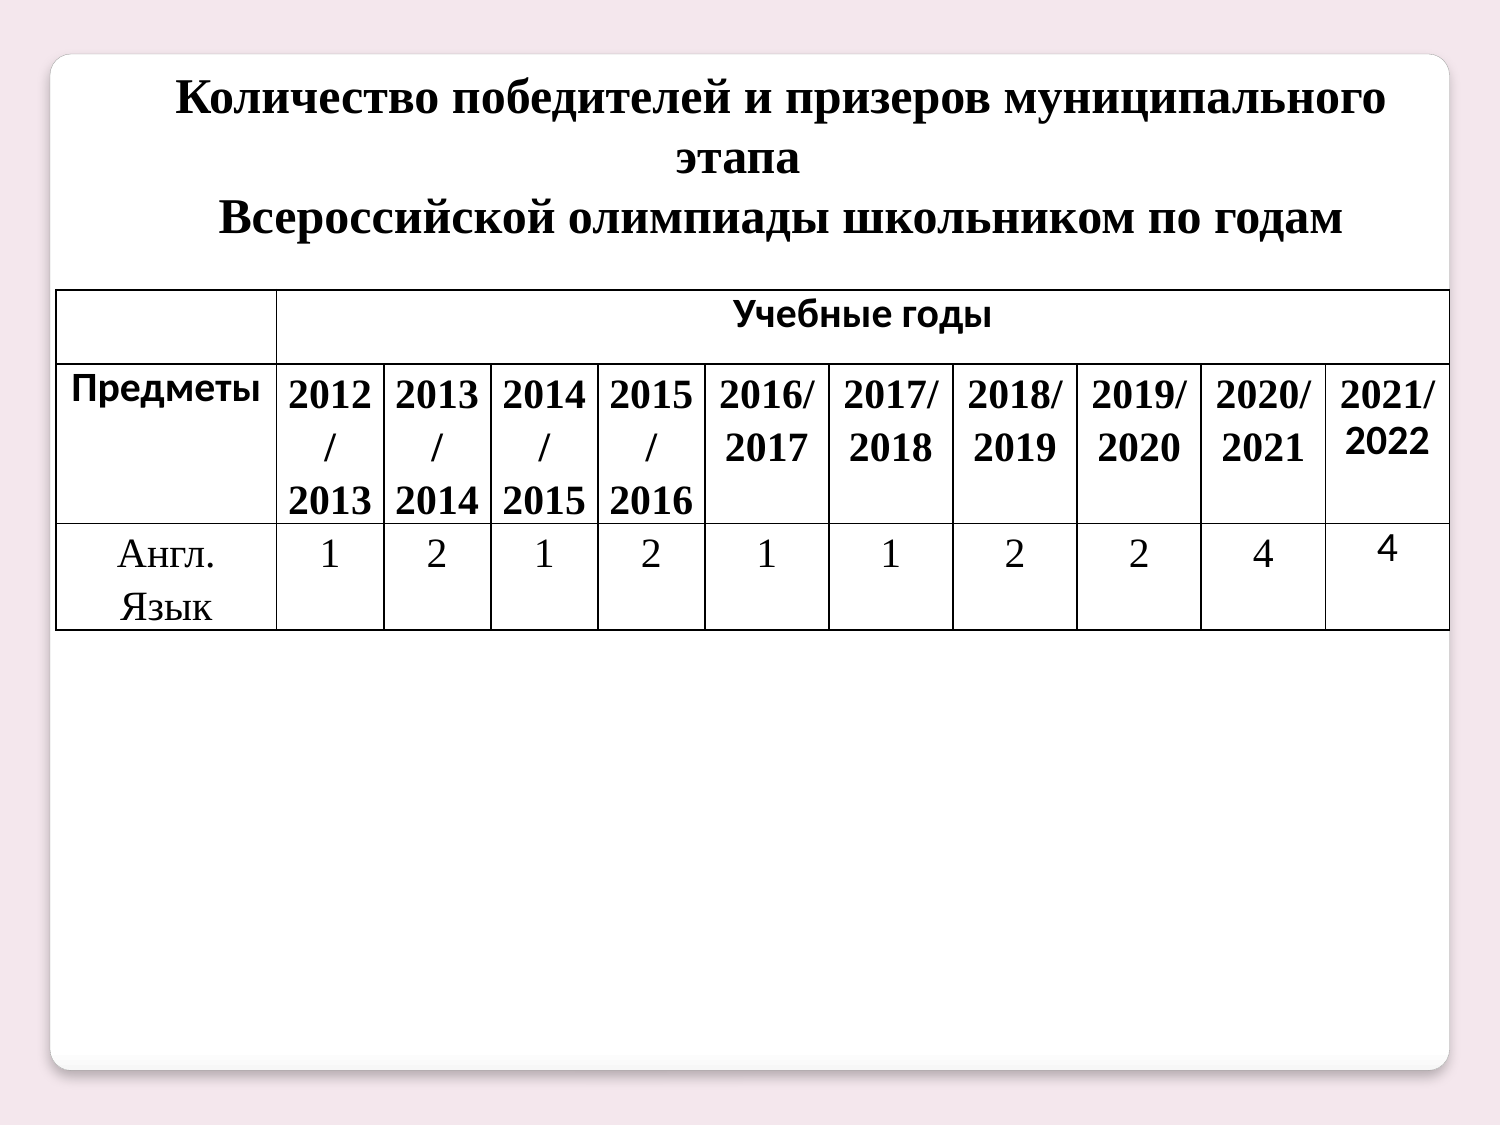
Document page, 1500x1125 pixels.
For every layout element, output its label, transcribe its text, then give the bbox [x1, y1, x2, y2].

table_cell 4 [1202, 524, 1325, 629]
table_cell 1 [492, 524, 597, 629]
table_cell 1 [830, 524, 952, 629]
table_cell Англ. Язык [57, 524, 276, 629]
table_cell 2016/ 2017 [706, 365, 828, 523]
table_cell 2019/ 2020 [1078, 365, 1200, 523]
table_cell 1 [277, 524, 383, 629]
table_cell 2 [954, 524, 1076, 629]
table_cell 2020/ 2021 [1202, 365, 1325, 523]
table_cell 1 [706, 524, 828, 629]
table_cell 2021/ 2022 [1326, 365, 1449, 523]
table_cell Предметы [57, 365, 276, 523]
table_cell 2012/ 2013 [277, 365, 383, 523]
table_cell 2014/ 2015 [492, 365, 597, 523]
table_cell 2015/ 2016 [599, 365, 704, 523]
table_cell 4 [1326, 524, 1449, 629]
table_cell 2017/ 2018 [830, 365, 952, 523]
table_cell 2 [385, 524, 490, 629]
table_cell 2 [599, 524, 704, 629]
table_cell 2013/ 2014 [385, 365, 490, 523]
table_header Учебные годы [277, 291, 1449, 363]
table_cell 2018/ 2019 [954, 365, 1076, 523]
table_header [57, 291, 276, 363]
table_cell 2 [1078, 524, 1200, 629]
text_box Количество победителей и призеров муниципального этапа Всероссийской олимпиады школьником по годам [53, 55, 1436, 251]
